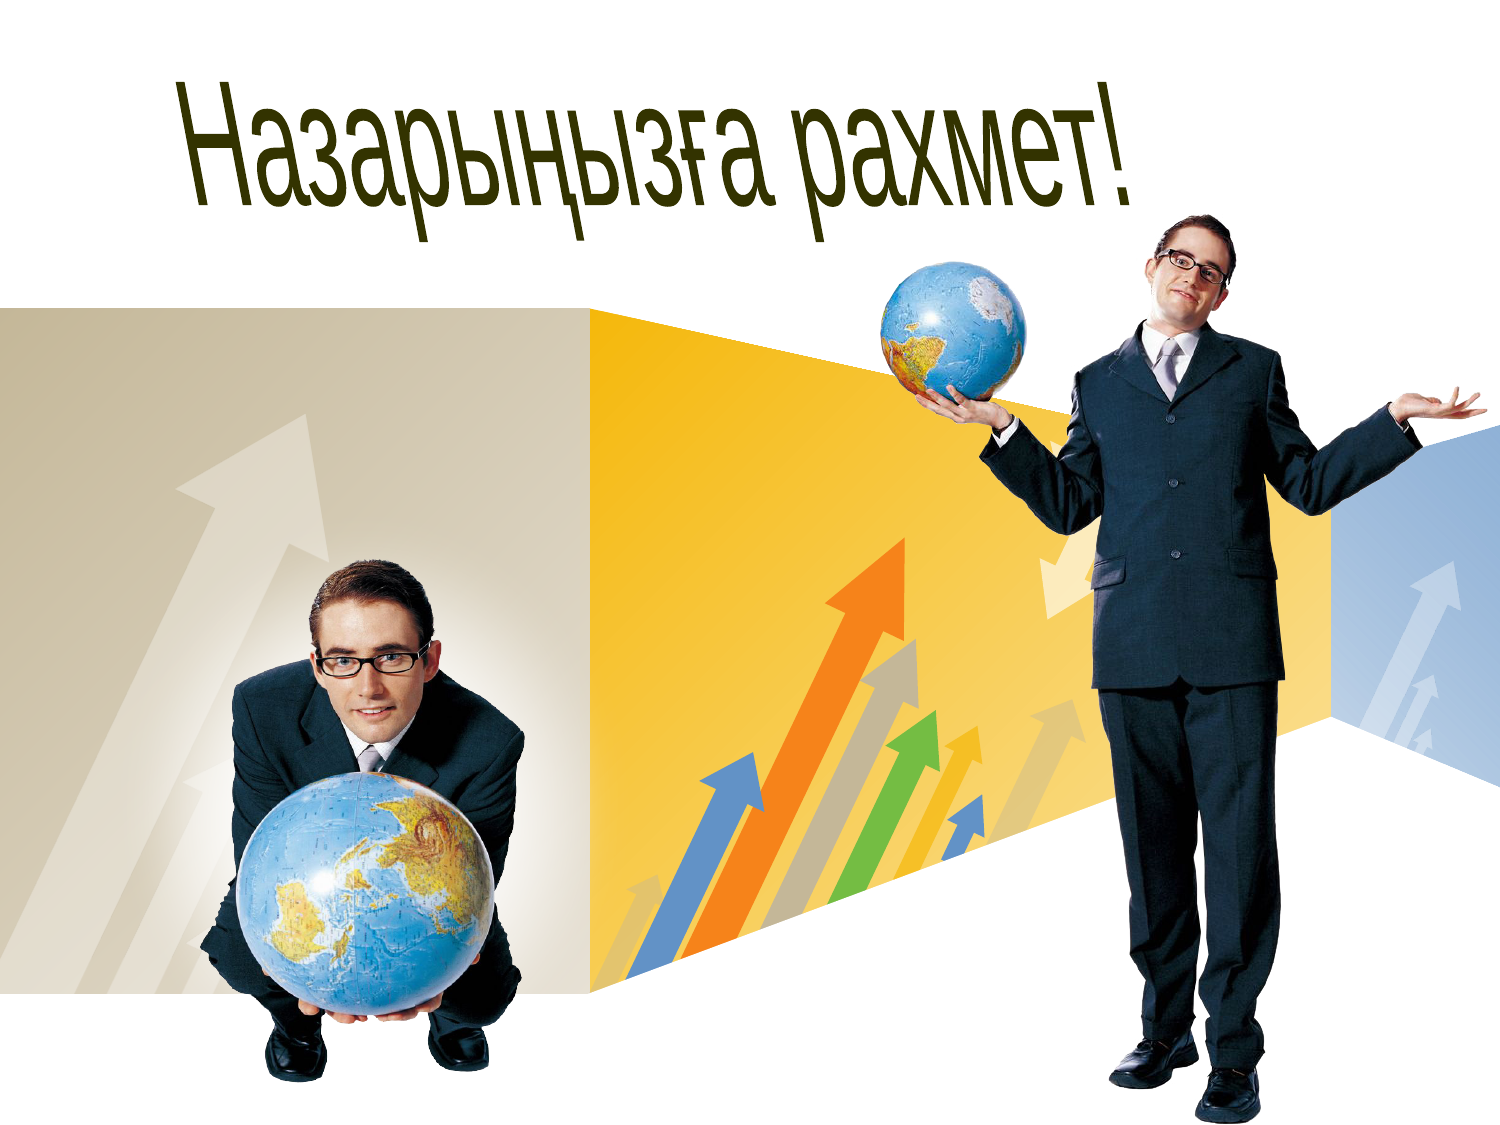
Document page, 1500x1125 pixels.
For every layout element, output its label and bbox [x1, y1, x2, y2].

picture [880, 212, 1488, 1125]
picture [0, 414, 638, 1113]
